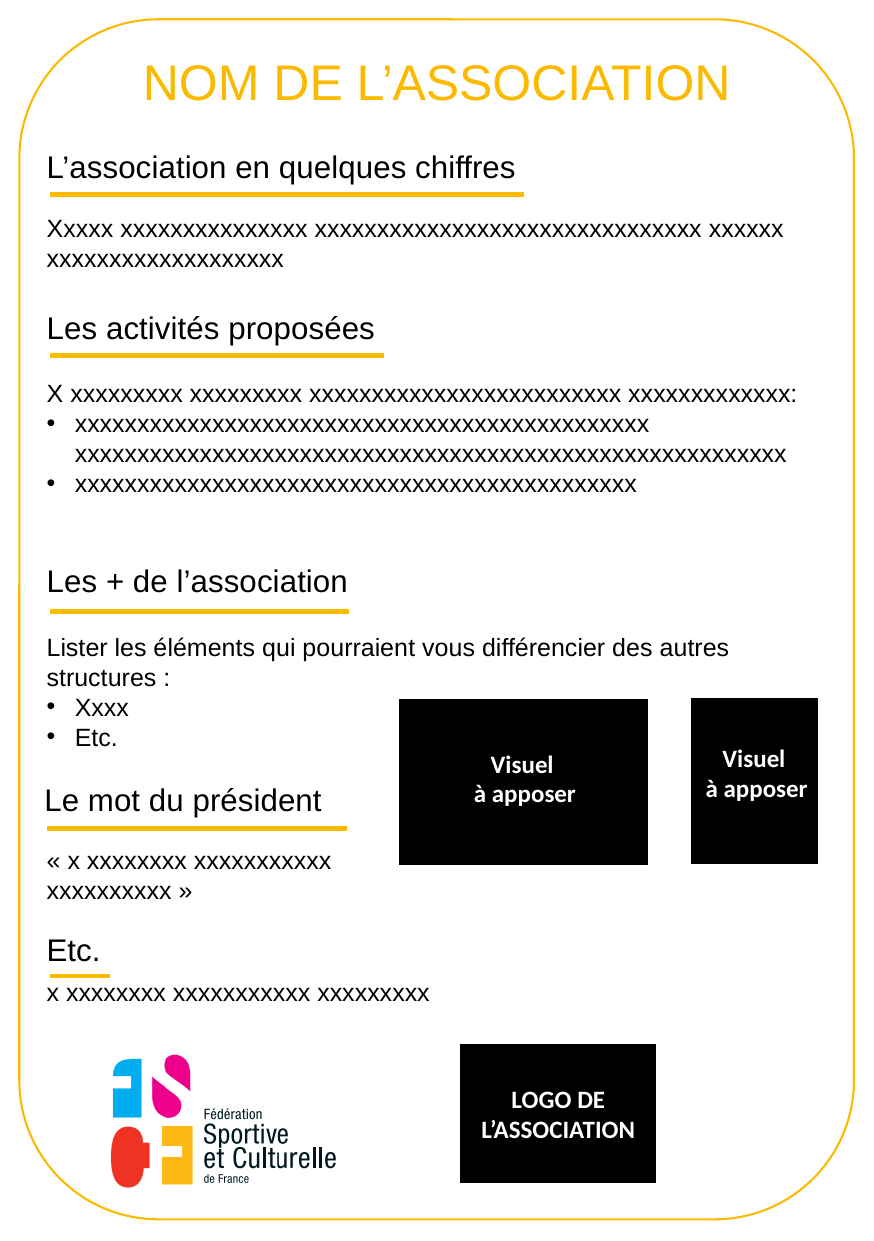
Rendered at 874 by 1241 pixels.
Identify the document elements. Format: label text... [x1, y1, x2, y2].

text_box [399, 699, 648, 865]
text_box Visuel à apposer [634, 734, 874, 810]
text_box [691, 810, 818, 864]
text_box L’association en quelques chiffres [31, 140, 541, 193]
text_box Etc. [31, 922, 541, 968]
text_box Les + de l’association [31, 553, 541, 607]
text_box [691, 698, 818, 734]
text_box Xxxxx xxxxxxxxxxxxxxx xxxxxxxxxxxxxxxxxxxxxxxxxxxxxxx xxxxxx xxxxxxxxxxxxxxxxxxx [31, 204, 827, 280]
text_box X xxxxxxxxx xxxxxxxxx xxxxxxxxxxxxxxxxxxxxxxxxx xxxxxxxxxxxxx: xxxxxxxxxxxxxxxxxxxxxxxxxxxxxxxxxxxxxxxxxxxxxx xxxxxxxxxxxxxxxxxxxxxxxxxxxxxxxxxxxxxxxxxxxxxxxxxxxxxxxxx xxxxxxxxxxxxxxxxxxxxxxxxxxxxxxxxxxxxxxxxxxxxx [31, 370, 827, 506]
text_box Les activités proposées [31, 300, 541, 353]
text_box [460, 1044, 656, 1183]
text_box NOM DE L’ASSOCIATION [0, 42, 874, 118]
text_box Lister les éléments qui pourraient vous différencier des autres structures : Xxxx Etc. [31, 623, 827, 759]
text_box x xxxxxxxx xxxxxxxxxxx xxxxxxxxx [31, 968, 849, 1014]
text_box LOGO DE L’ASSOCIATION [461, 1075, 656, 1151]
text_box Le mot du président [29, 772, 365, 825]
text_box « x xxxxxxxx xxxxxxxxxxx xxxxxxxxxx » [31, 837, 512, 912]
text_box Visuel à apposer [402, 740, 648, 816]
